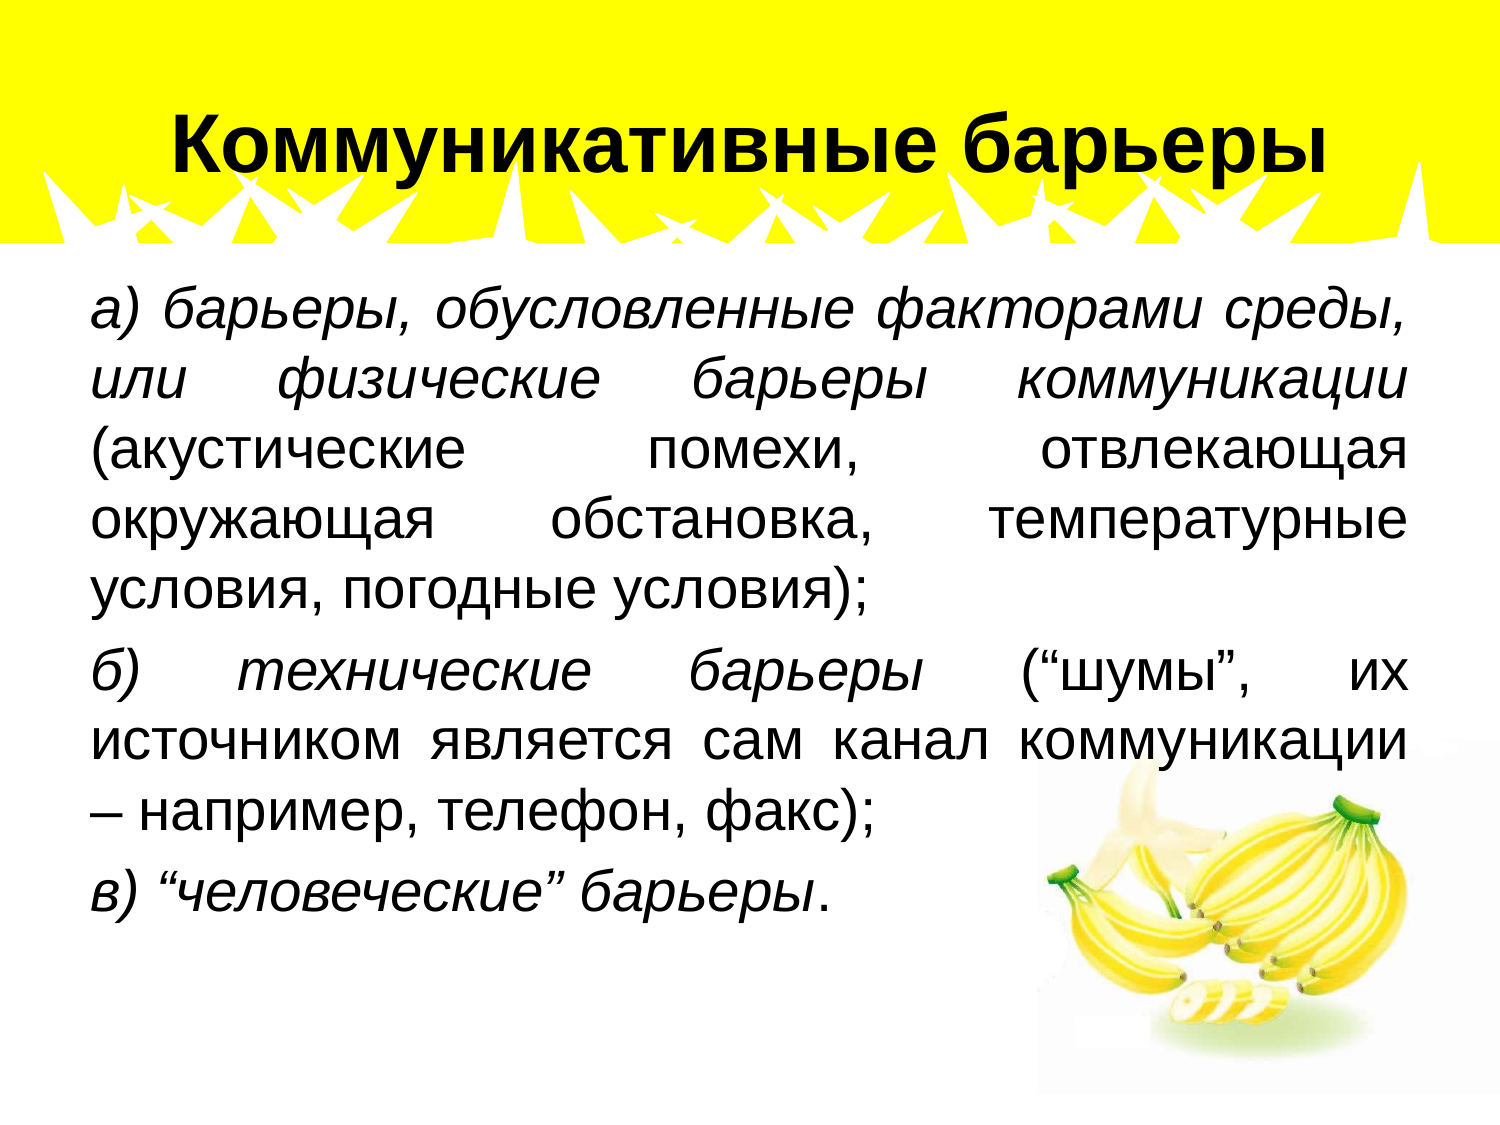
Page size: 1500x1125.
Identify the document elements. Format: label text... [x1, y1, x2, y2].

list а) барьеры, обусловленные факторами среды, или физические барьеры коммуникации (акустические помехи, отвлекающая окружающая обстановка, температурные условия, погодные условия); б) технические барьеры (“шумы”, их источником является сам канал коммуникации – например, телефон, факс); в) “человеческие” барьеры. [75, 262, 1425, 1005]
picture [1037, 739, 1500, 1094]
title Коммуникативные барьеры [75, 45, 1425, 233]
